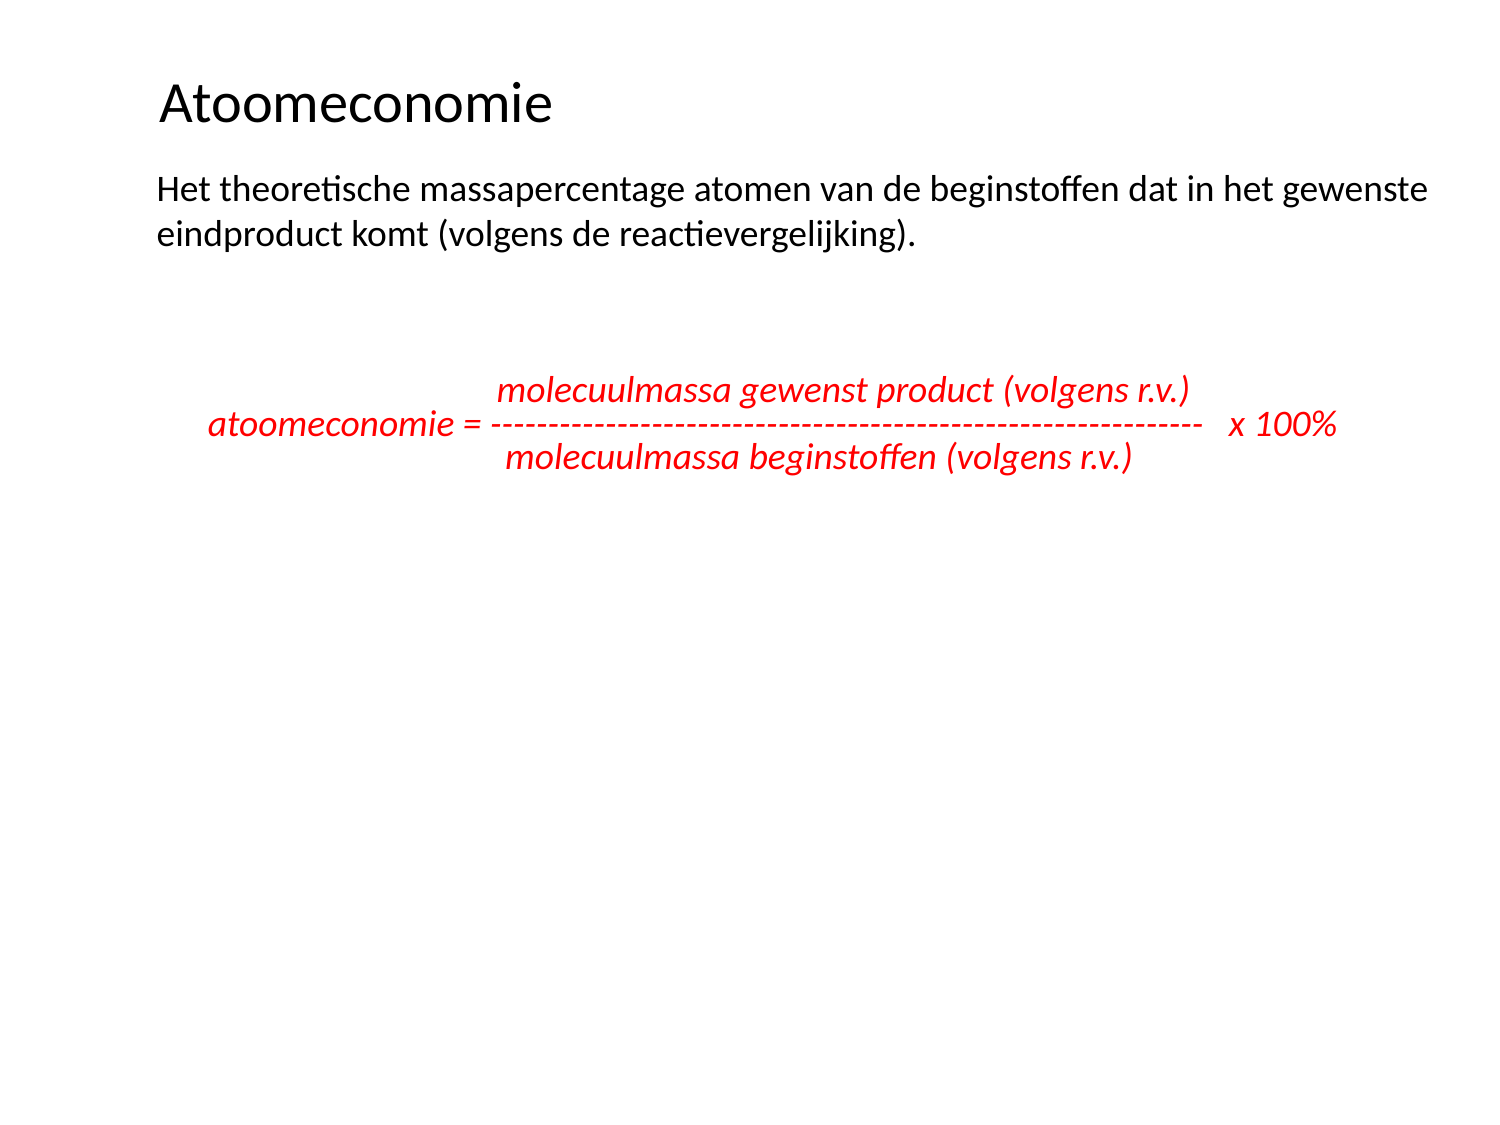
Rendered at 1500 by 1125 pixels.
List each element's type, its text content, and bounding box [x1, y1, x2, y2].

text_box Atoomeconomie [145, 57, 569, 142]
text_box Het theoretische massapercentage atomen van de beginstoffen dat in het gewenste eindproduct komt (volgens de reactievergelijking). molecuulmassa gewenst product (volgens r.v.) atoomeconomie = -------------------------------------------------------------- x 100% molecuulmassa beginstoffen (volgens r.v.) [129, 156, 1471, 917]
